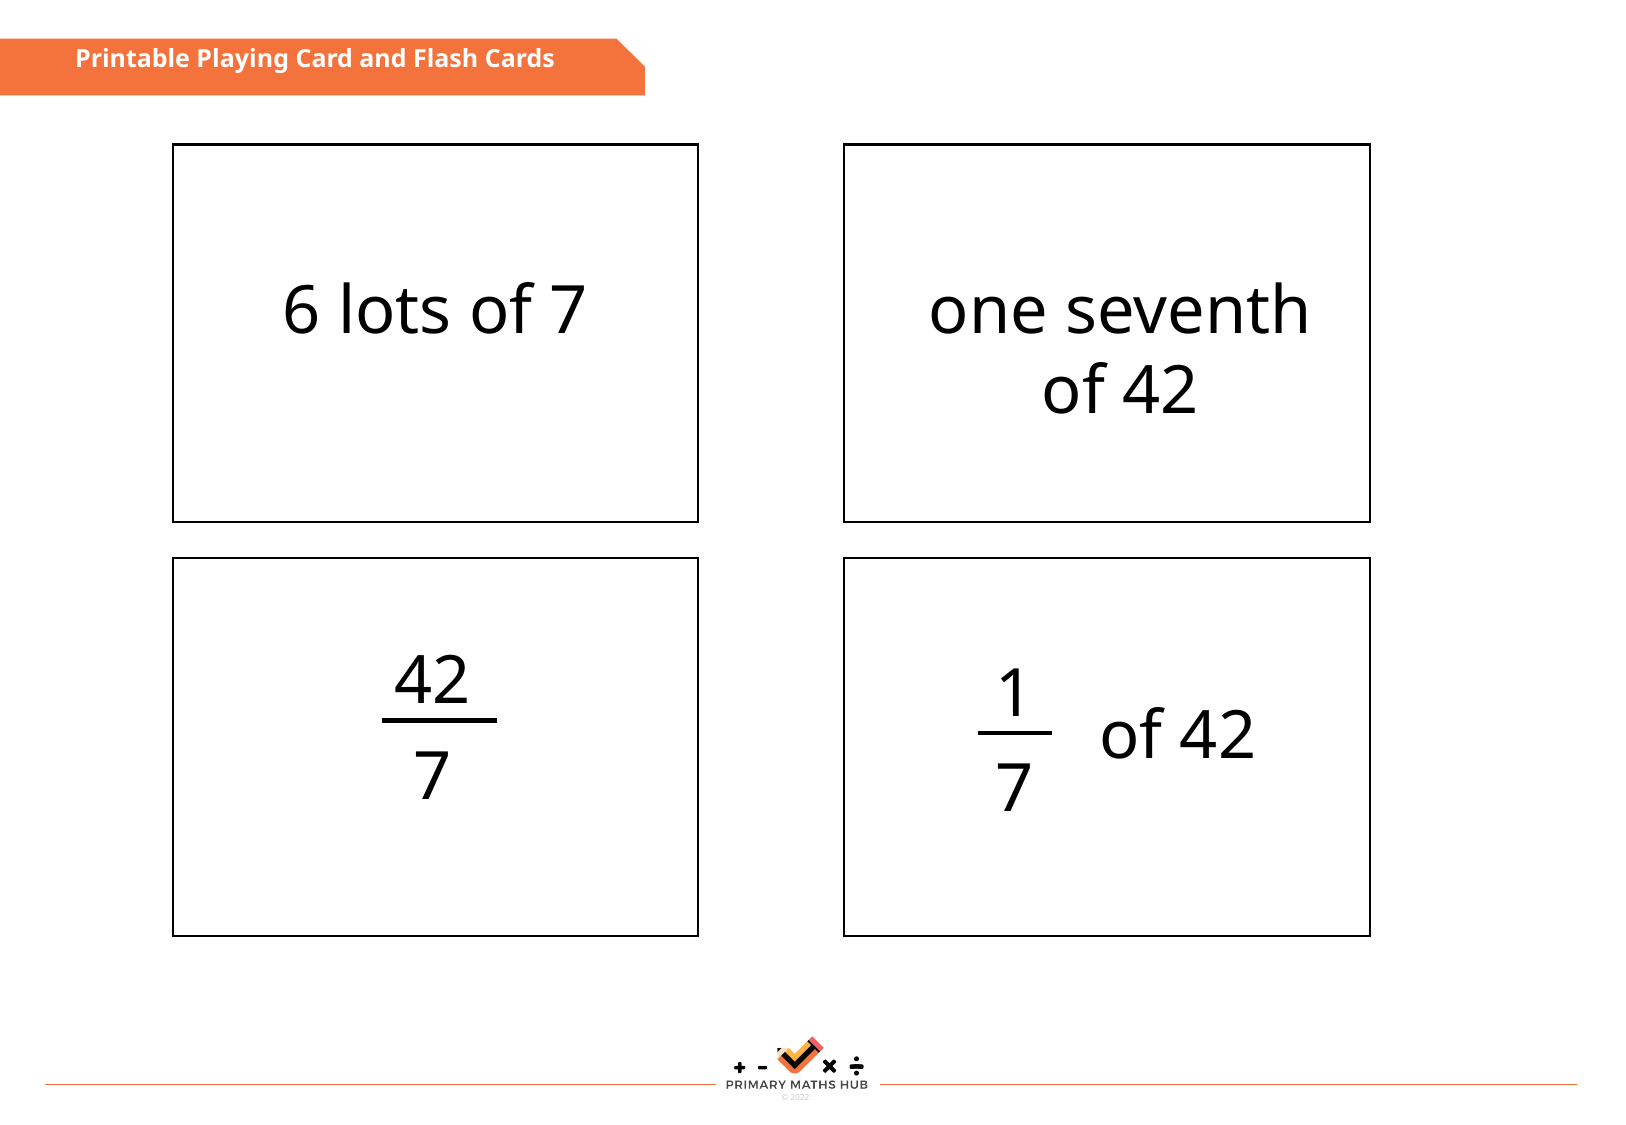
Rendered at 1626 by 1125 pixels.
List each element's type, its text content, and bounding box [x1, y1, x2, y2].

text_box © 2022 [720, 1084, 870, 1110]
text_box 6 lots of 7 [172, 259, 699, 355]
table_header 42 [368, 625, 497, 720]
text_box [843, 557, 1371, 937]
text_box of 42 [1058, 684, 1298, 780]
text_box [172, 557, 699, 937]
picture [722, 1034, 872, 1094]
text_box [843, 143, 1371, 523]
text_box [172, 143, 699, 259]
table_header 1 [978, 638, 1052, 731]
text_box one seventh of 42 [899, 259, 1342, 435]
text_box Printable Playing Card and Flash Cards [0, 37, 646, 97]
table_cell 7 [368, 720, 497, 815]
table_cell 7 [978, 735, 1052, 828]
text_box [172, 355, 699, 523]
